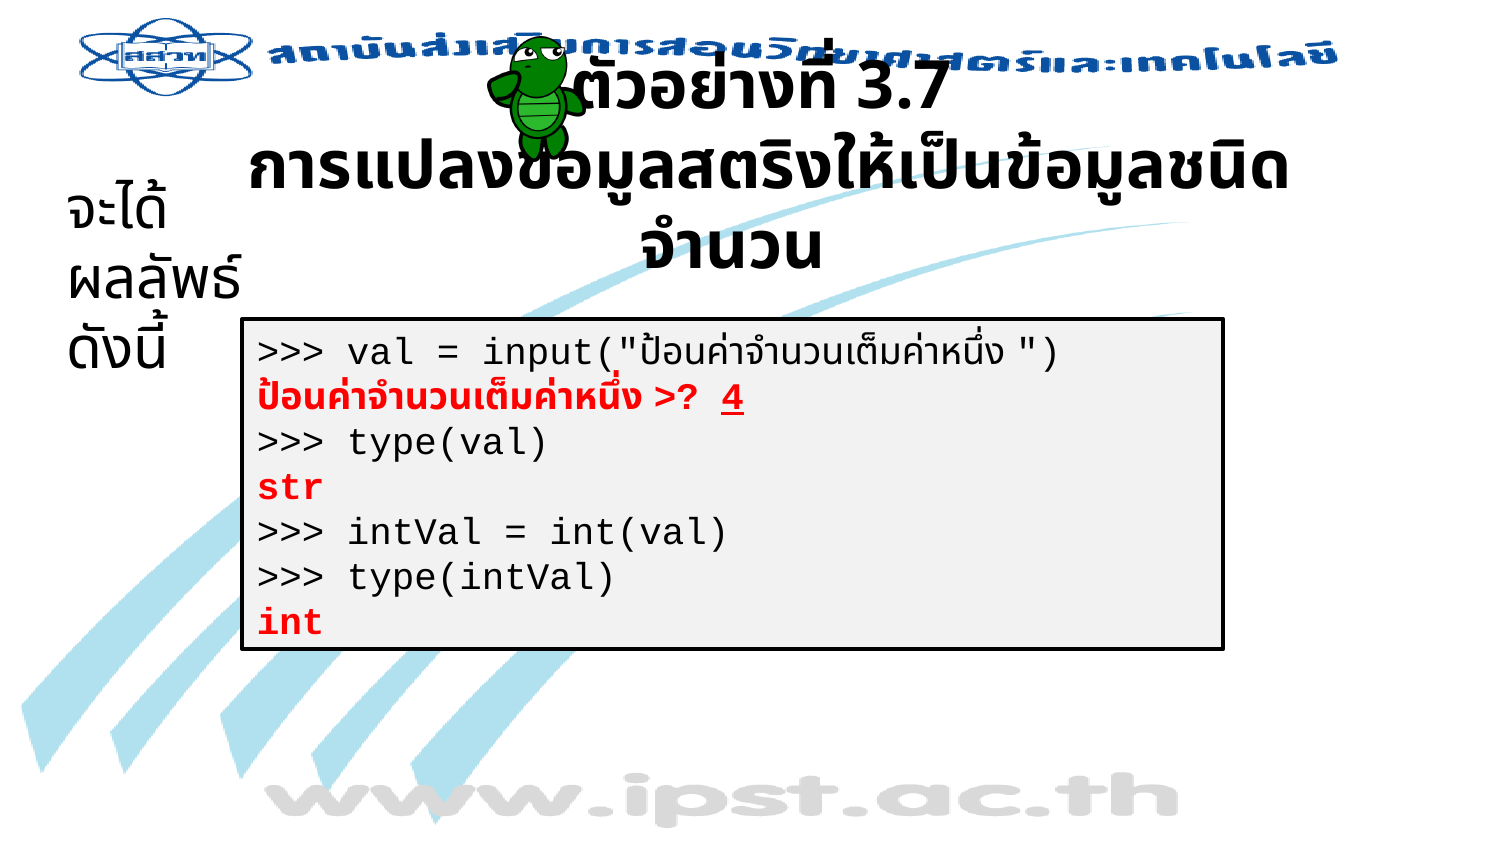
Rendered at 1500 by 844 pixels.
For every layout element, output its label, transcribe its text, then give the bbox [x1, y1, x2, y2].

text_box ตัวอย่างที่ 3.7 การแปลงข้อมูลสตริงให้เป็นข้อมูลชนิดจำนวน [101, 73, 1364, 249]
text_box >>> val = input("ป้อนค่าจำนวนเต็มค่าหนึ่ง ") ป้อนค่าจำนวนเต็มค่าหนึ่ง >? 4 >>> type(val) str >>> intVal = int(val) >>> type(intVal) int [240, 317, 1225, 651]
picture [0, 0, 1500, 844]
list จะได้ผลลัพธ์ดังนี้ [51, 37, 338, 513]
